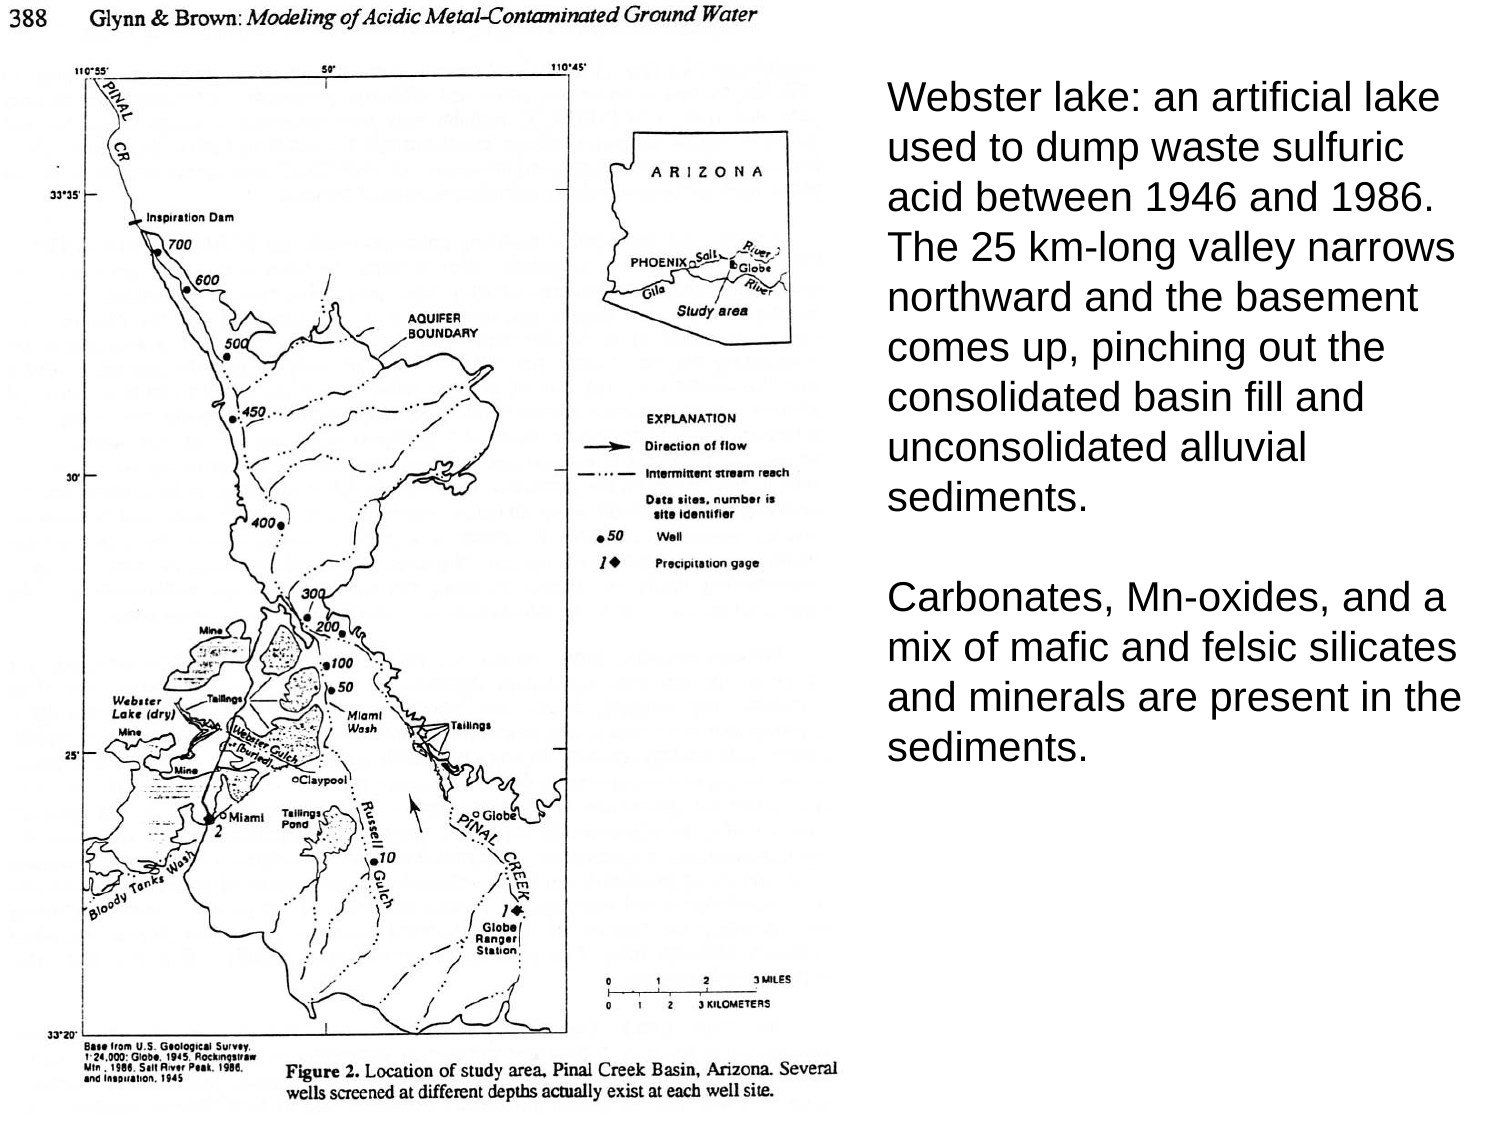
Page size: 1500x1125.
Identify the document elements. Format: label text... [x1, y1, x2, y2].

text_box Webster lake: an artificial lake used to dump waste sulfuric acid between 1946 and 1986. The 25 km-long valley narrows northward and the basement comes up, pinching out the consolidated basin fill and unconsolidated alluvial sediments. Carbonates, Mn-oxides, and a mix of mafic and felsic silicates and minerals are present in the sediments. [872, 62, 1500, 778]
picture [0, 0, 849, 1113]
